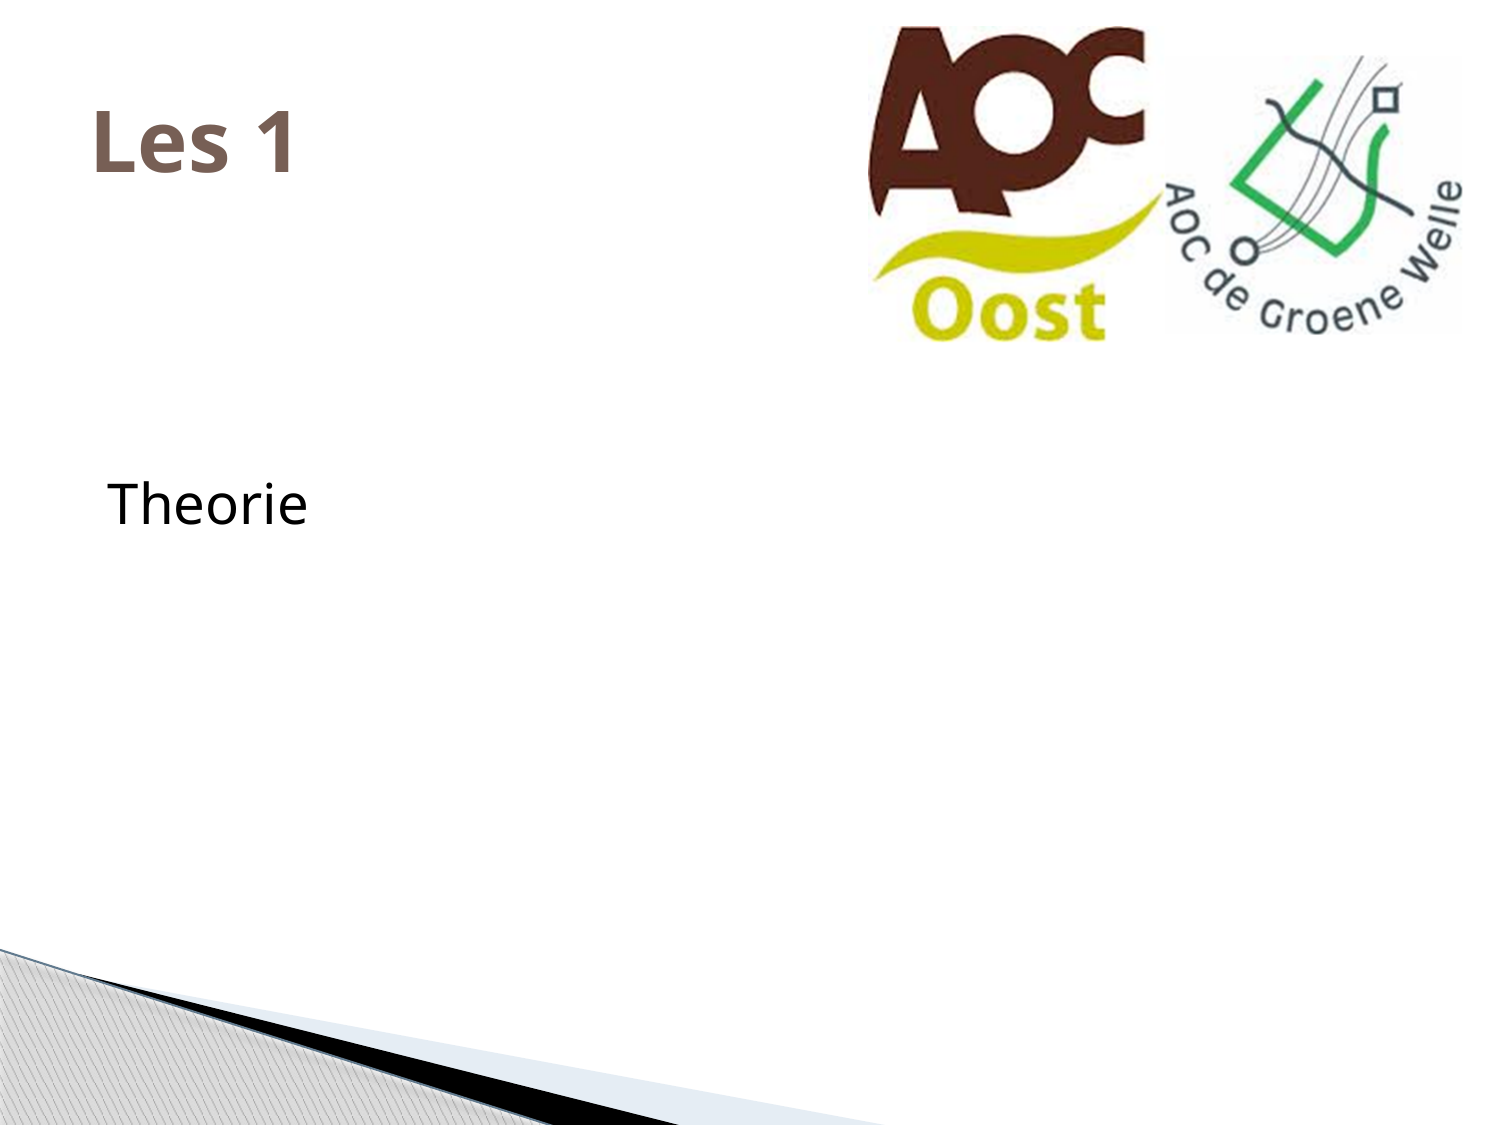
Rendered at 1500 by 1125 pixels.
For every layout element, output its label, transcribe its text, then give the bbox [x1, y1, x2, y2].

title Les 1 [75, 45, 862, 233]
picture [867, 26, 1473, 365]
list Theorie [75, 385, 1425, 986]
